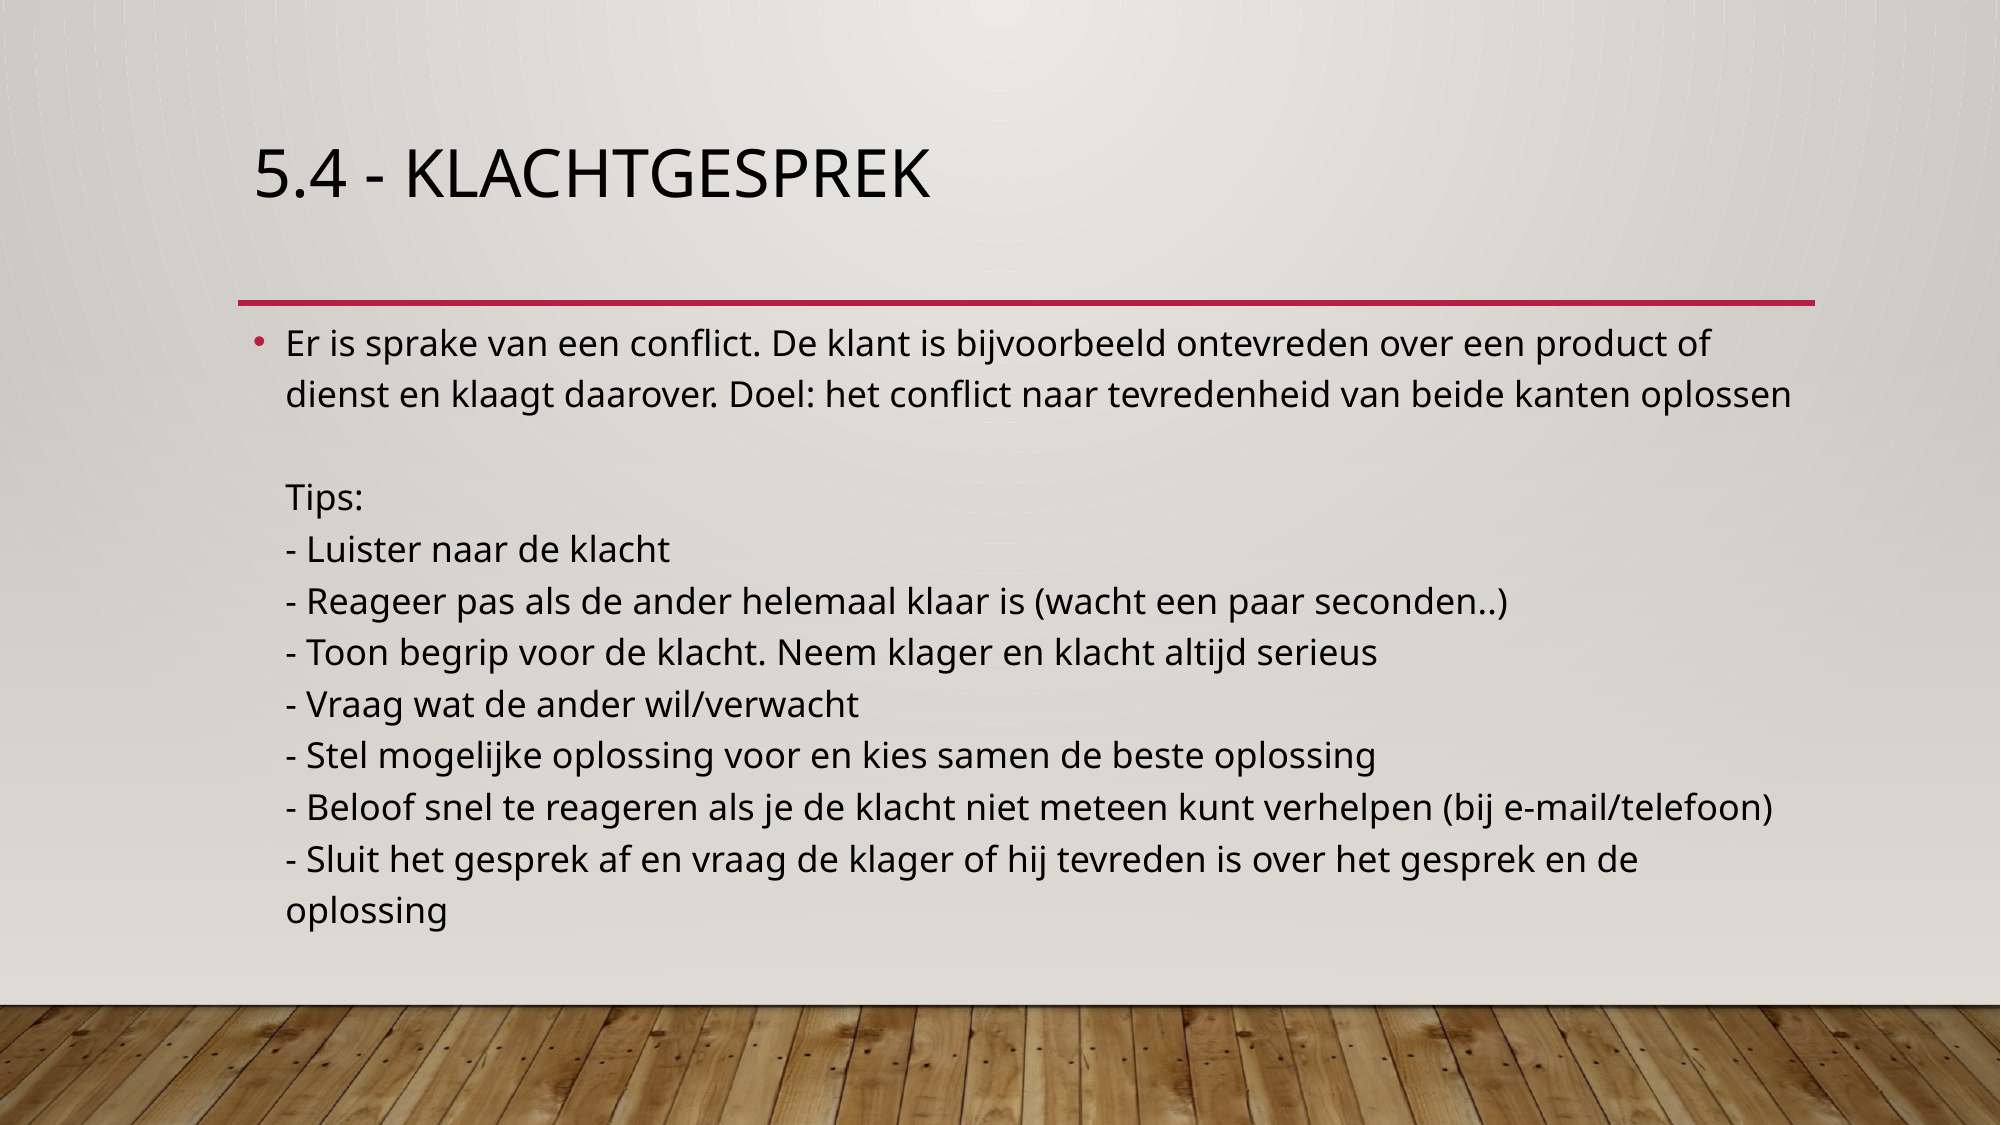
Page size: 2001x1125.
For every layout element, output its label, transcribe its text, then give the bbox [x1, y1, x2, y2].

title 5.4 - klachtgesprek [238, 131, 1814, 304]
picture [0, 1005, 2000, 1125]
list Er is sprake van een conflict. De klant is bijvoorbeeld ontevreden over een product of dienst en klaagt daarover. Doel: het conflict naar tevredenheid van beide kanten oplossen Tips: - Luister naar de klacht - Reageer pas als de ander helemaal klaar is (wacht een paar seconden..) - Toon begrip voor de klacht. Neem klager en klacht altijd serieus - Vraag wat de ander wil/verwacht - Stel mogelijke oplossing voor en kies samen de beste oplossing - Beloof snel te reageren als je de klacht niet meteen kunt verhelpen (bij e-mail/telefoon) - Sluit het gesprek af en vraag de klager of hij tevreden is over het gesprek en de oplossing [238, 304, 1814, 1003]
